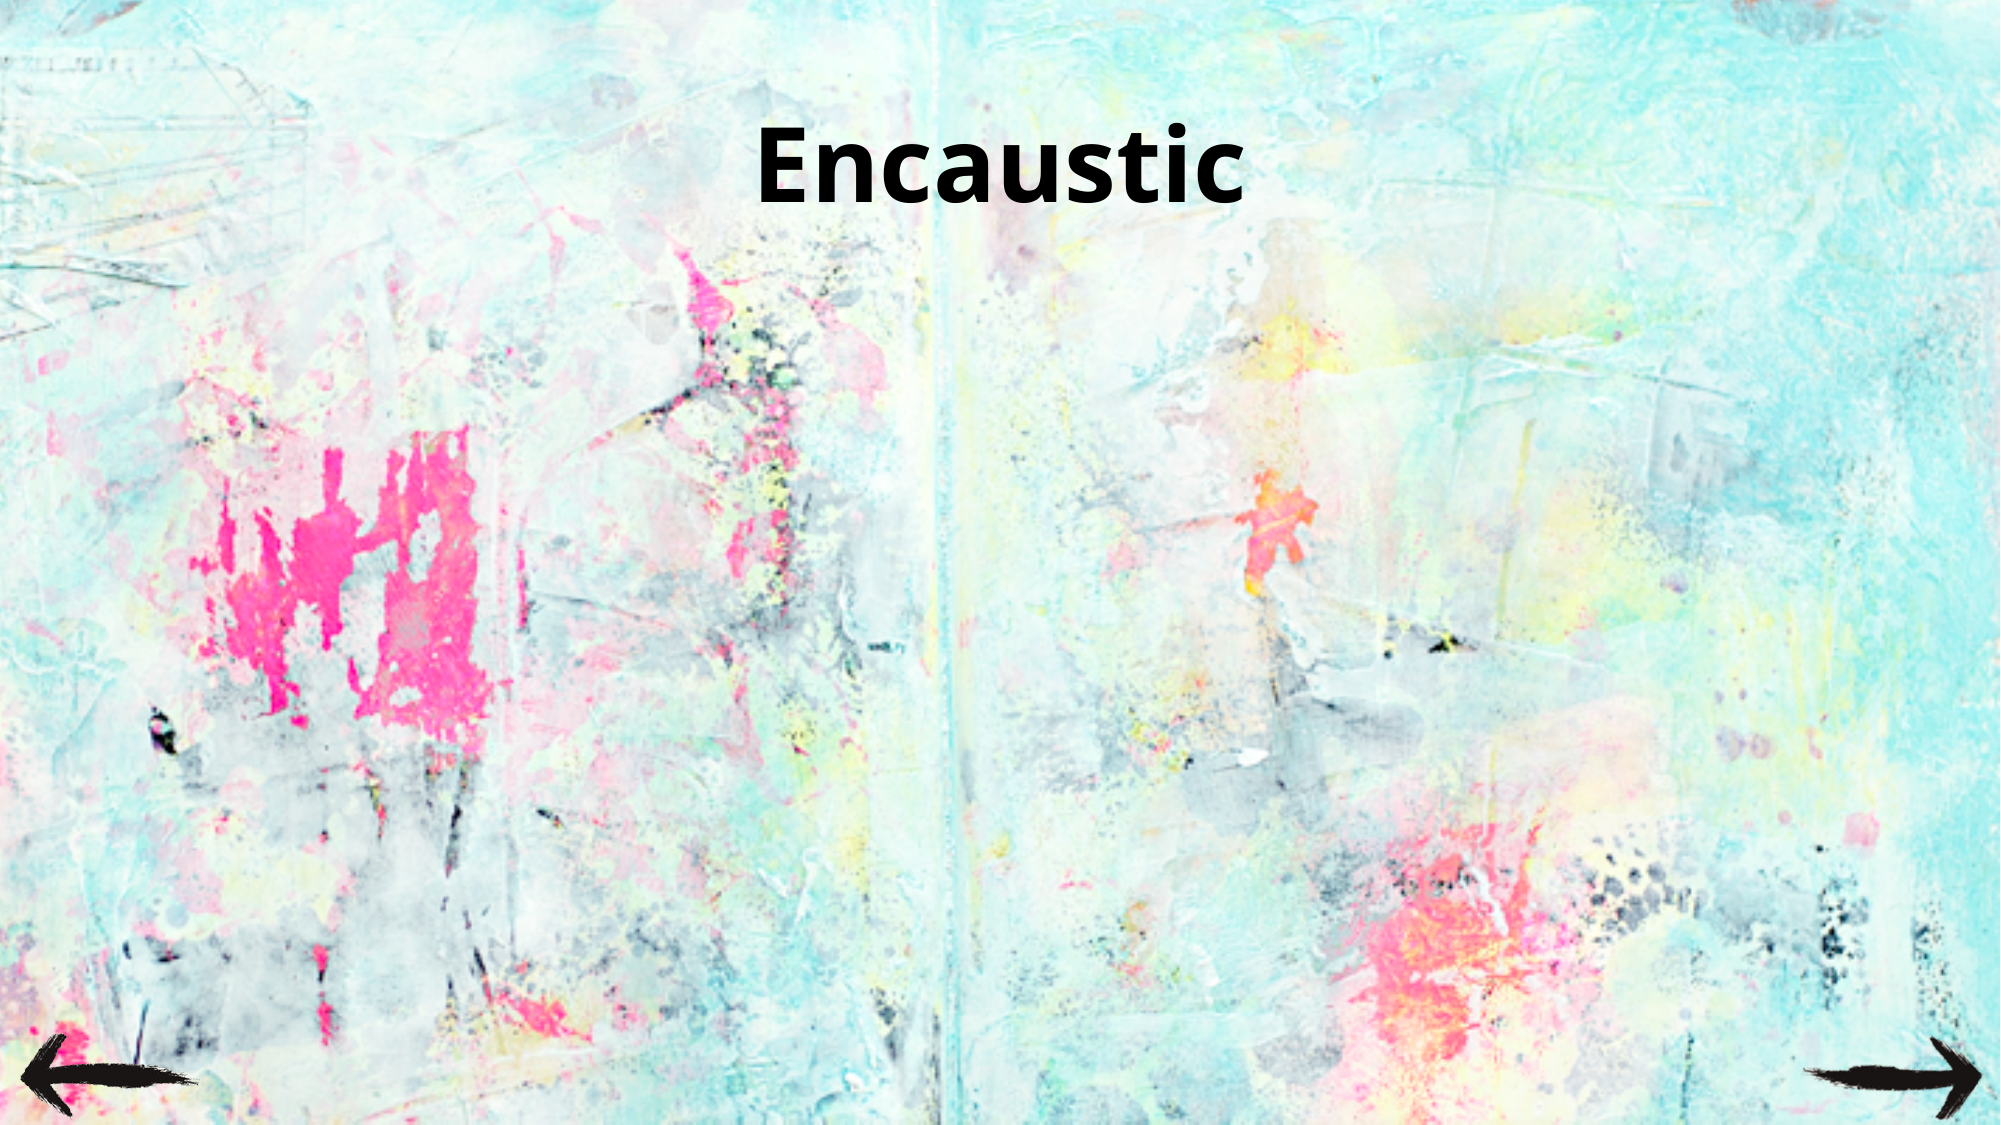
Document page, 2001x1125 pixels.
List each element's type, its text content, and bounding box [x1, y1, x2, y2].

title Encaustic [137, 59, 1863, 278]
picture [0, 0, 2001, 1125]
